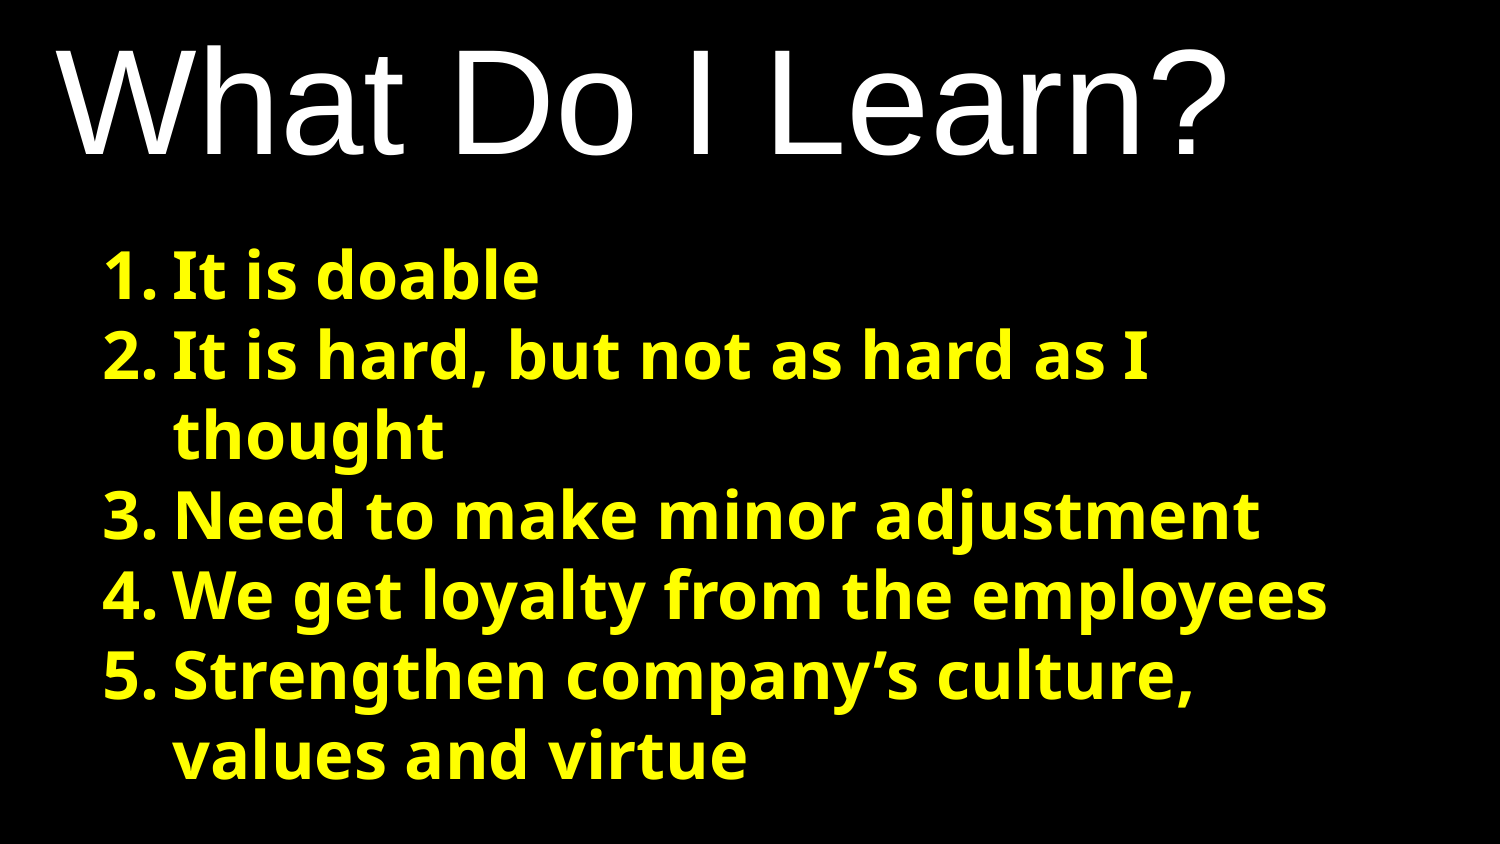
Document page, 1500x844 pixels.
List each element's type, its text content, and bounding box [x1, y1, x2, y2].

title What Do I Learn? [40, 15, 1347, 186]
title It is doable It is hard, but not as hard as I thought Need to make minor adjustment We get loyalty from the employees Strengthen company’s culture, values and virtue [82, 250, 1422, 775]
